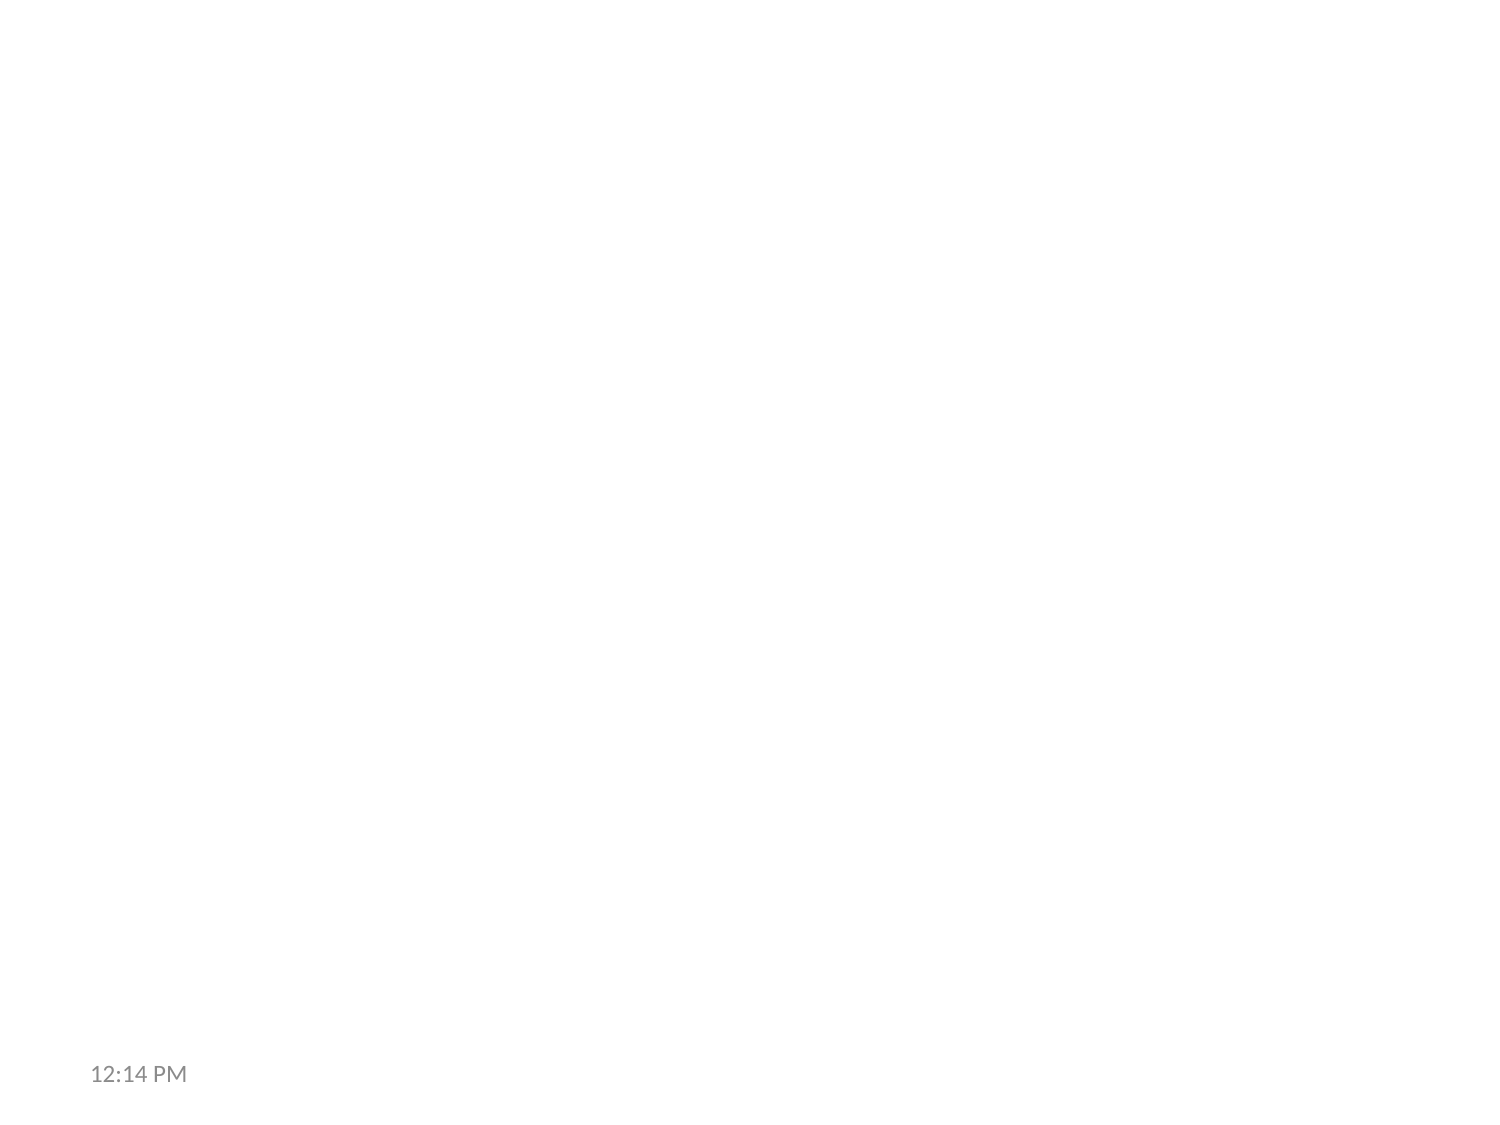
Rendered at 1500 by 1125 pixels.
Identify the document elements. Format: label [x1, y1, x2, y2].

slide_number [75, 1042, 425, 1103]
